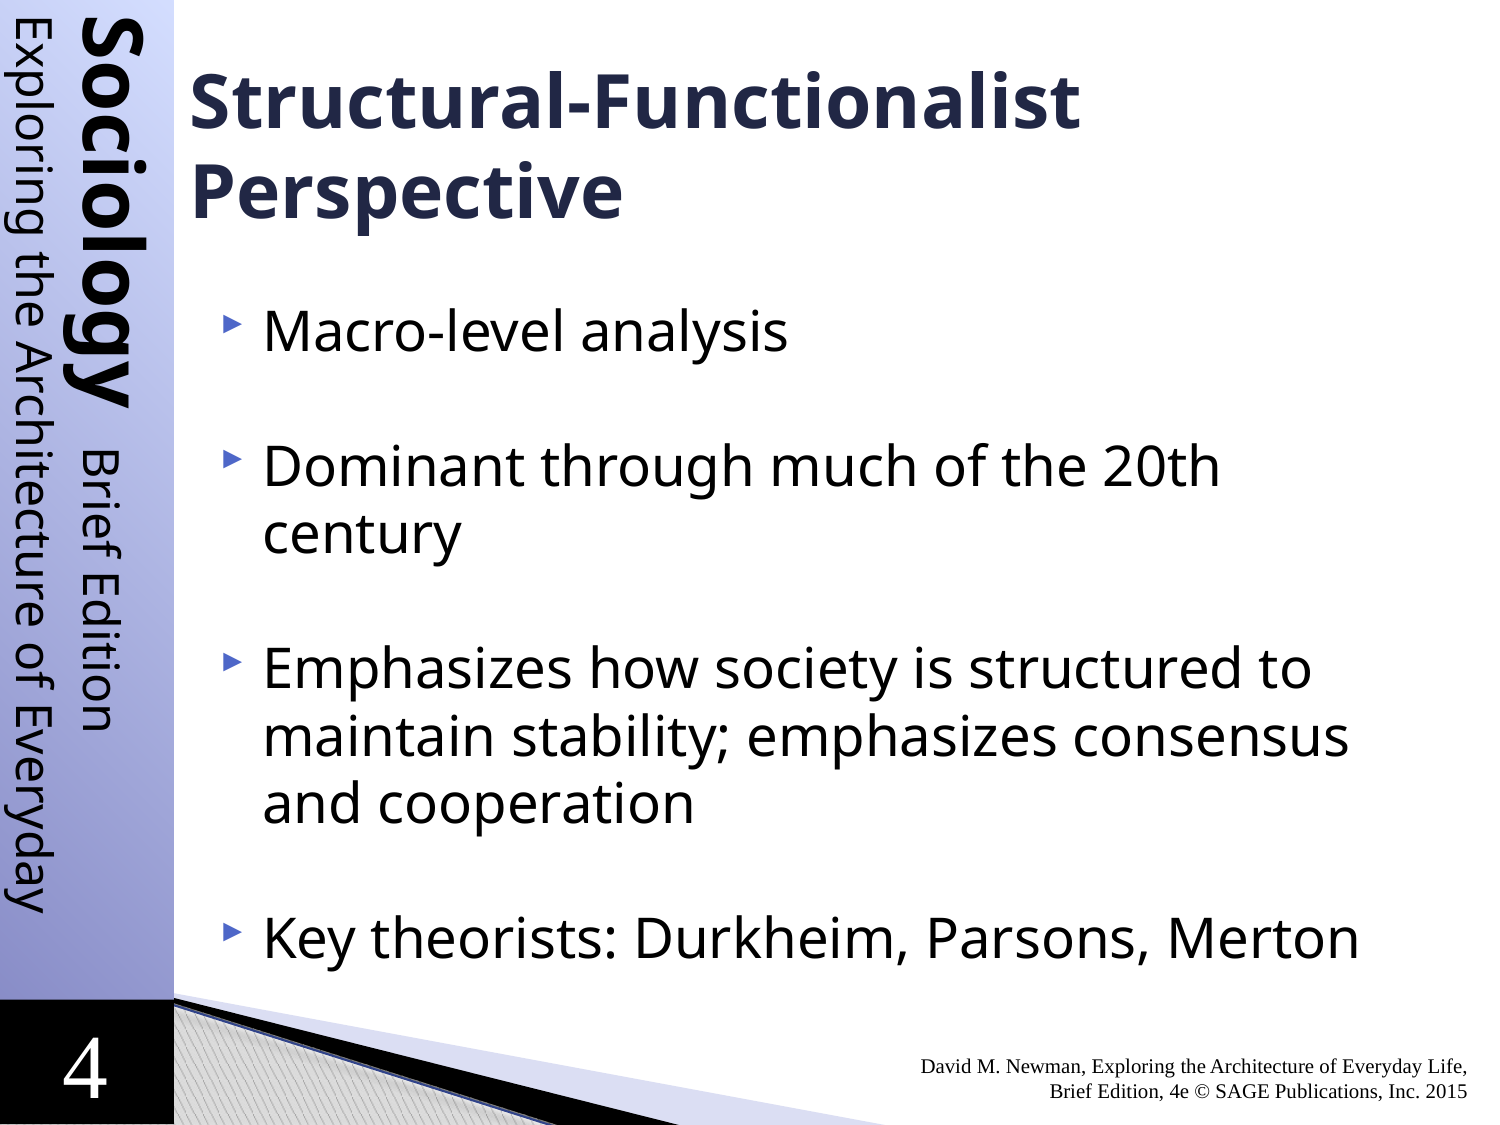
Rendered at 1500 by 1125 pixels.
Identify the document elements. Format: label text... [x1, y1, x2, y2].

title Structural-Functionalist Perspective [174, 50, 1500, 238]
footer David M. Newman, Exploring the Architecture of Everyday Life, Brief Edition, 4e © SAGE Publications, Inc. 2015 [875, 1050, 1483, 1110]
list Macro-level analysis Dominant through much of the 20th century Emphasizes how society is structured to maintain stability; emphasizes consensus and cooperation Key theorists: Durkheim, Parsons, Merton [187, 287, 1413, 980]
picture [174, 1003, 558, 1125]
